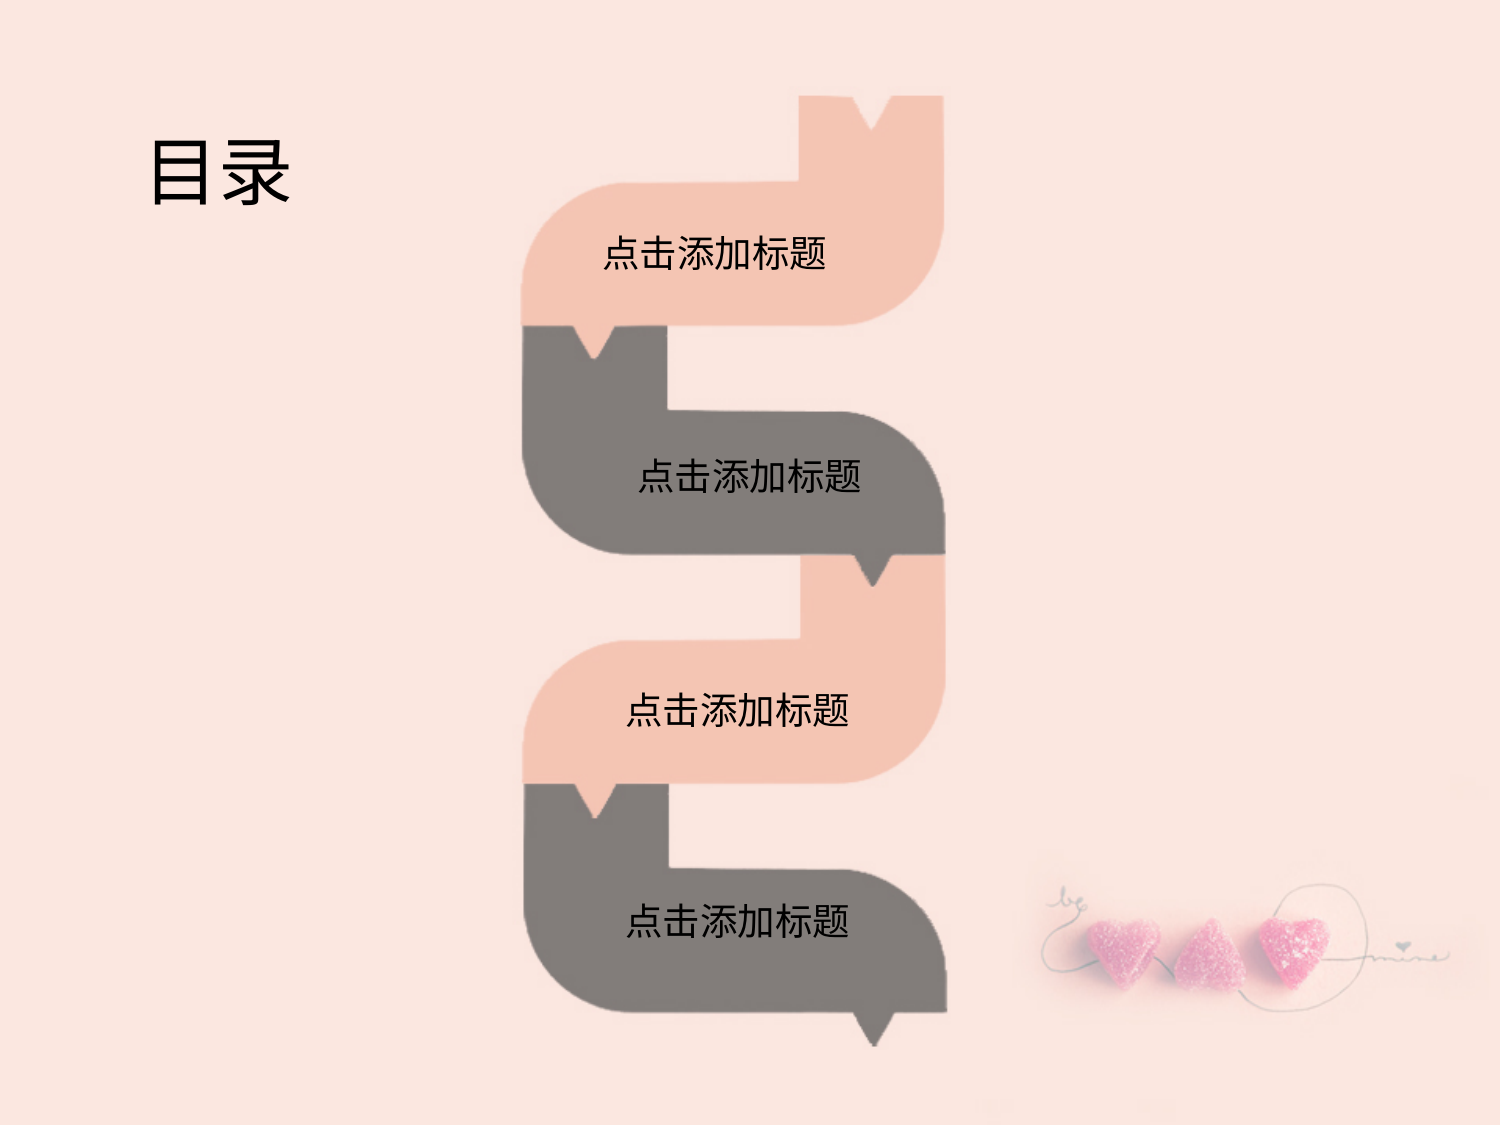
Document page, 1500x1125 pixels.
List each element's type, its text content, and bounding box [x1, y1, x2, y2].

text_box 点击添加标题 [622, 445, 878, 505]
text_box 点击添加标题 [610, 890, 866, 951]
picture [0, 0, 1500, 1125]
text_box 点击添加标题 [587, 222, 842, 283]
text_box 目录 [128, 117, 317, 222]
text_box 点击添加标题 [610, 679, 866, 740]
